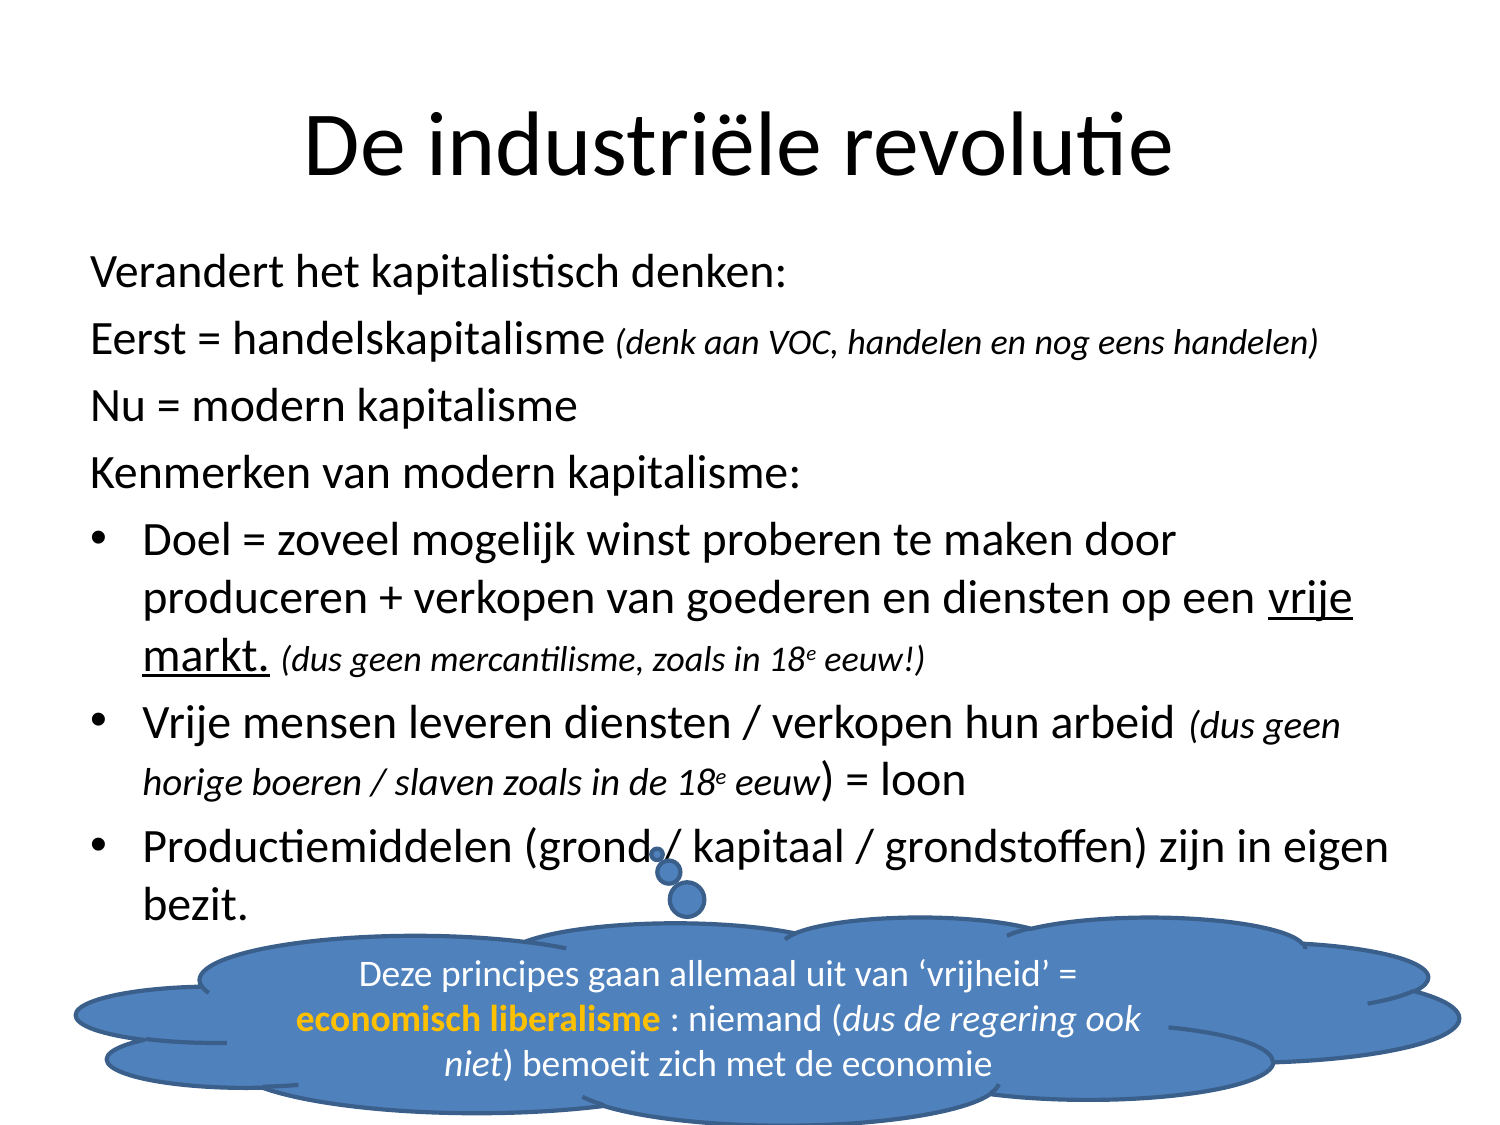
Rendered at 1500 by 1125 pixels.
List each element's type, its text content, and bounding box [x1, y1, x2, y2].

text_box Deze principes gaan allemaal uit van ‘vrijheid’ = economisch liberalisme : niemand (dus de regering ook niet) bemoeit zich met de economie [73, 915, 1462, 1125]
text_box Deze principes gaan allemaal uit van ‘vrijheid’ = economisch liberalisme : niemand (dus de regering ook niet) bemoeit zich met de economie [649, 846, 707, 920]
list Verandert het kapitalistisch denken: Eerst = handelskapitalisme (denk aan VOC, handelen en nog eens handelen) Nu = modern kapitalisme Kenmerken van modern kapitalisme: Doel = zoveel mogelijk winst proberen te maken door produceren + verkopen van goederen en diensten op een vrije markt. (dus geen mercantilisme, zoals in 18e eeuw!) Vrije mensen leveren diensten / verkopen hun arbeid (dus geen horige boeren / slaven zoals in de 18e eeuw) = loon Productiemiddelen (grond / kapitaal / grondstoffen) zijn in eigen bezit. [75, 231, 1425, 1005]
title De industriële revolutie [75, 45, 1425, 231]
